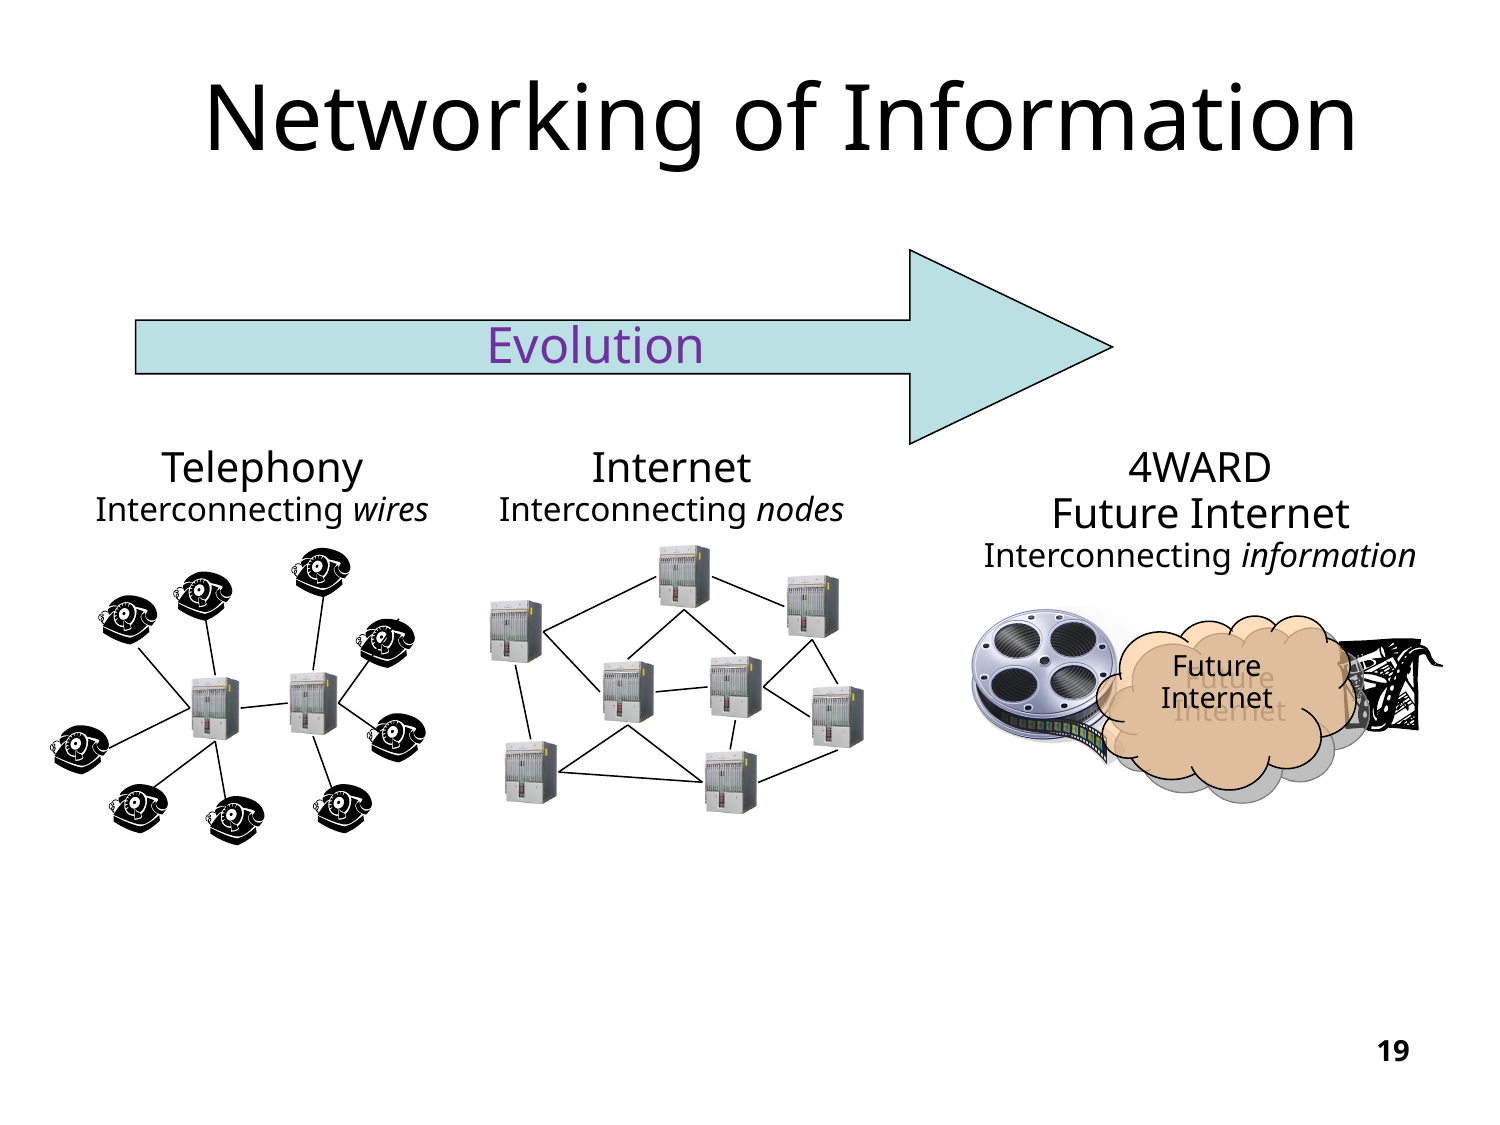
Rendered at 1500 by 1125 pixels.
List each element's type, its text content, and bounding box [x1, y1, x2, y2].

picture [959, 590, 1137, 769]
picture [1336, 638, 1444, 732]
slide_number 19 [1074, 1024, 1426, 1103]
text_box 4WARD Future Internet Interconnecting information [969, 437, 1432, 583]
text_box Evolution [135, 249, 1113, 444]
text_box Networking of Information [162, 12, 1402, 216]
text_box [49, 437, 426, 846]
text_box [487, 437, 866, 816]
text_box Future Internet [1140, 616, 1333, 790]
